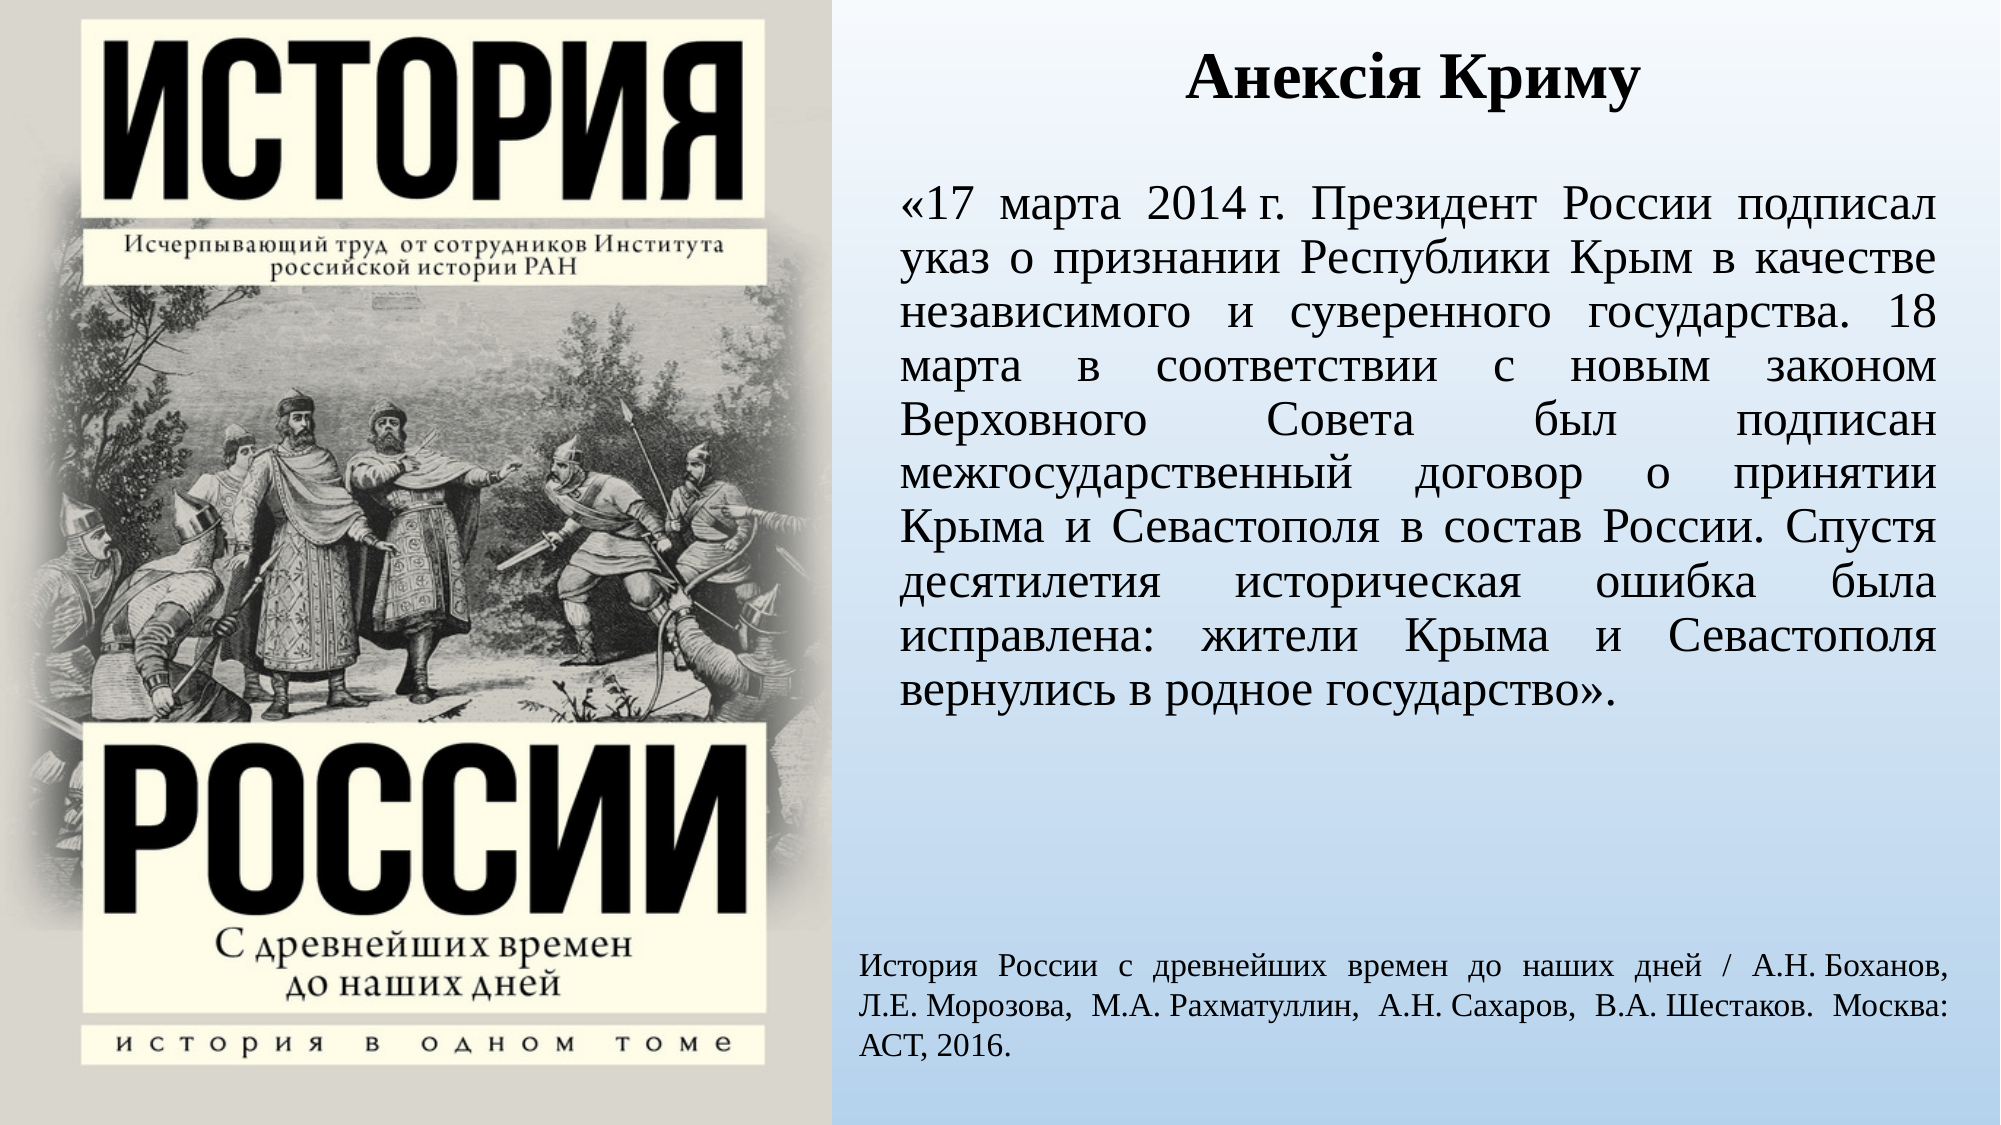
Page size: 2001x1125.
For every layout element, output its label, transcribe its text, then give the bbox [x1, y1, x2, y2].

text_box История России с древнейших времен до наших дней / А.Н. Боханов, Л.Е. Морозова, М.А. Рахматуллин, А.Н. Сахаров, В.А. Шестаков. Москва: АСТ, 2016. [843, 935, 1966, 1071]
picture [0, 0, 832, 1125]
title Анексія Криму [906, 34, 1922, 121]
subtitle «17 марта 2014 г. Президент России подписал указ о признании Республики Крым в качестве независимого и суверенного государства. 18 марта в соответствии с новым законом Верховного Совета был подписан межгосударственный договор о принятии Крыма и Севастополя в состав России. Спустя десятилетия историческая ошибка была исправлена: жители Крыма и Севастополя вернулись в родное государство». [884, 168, 1953, 596]
